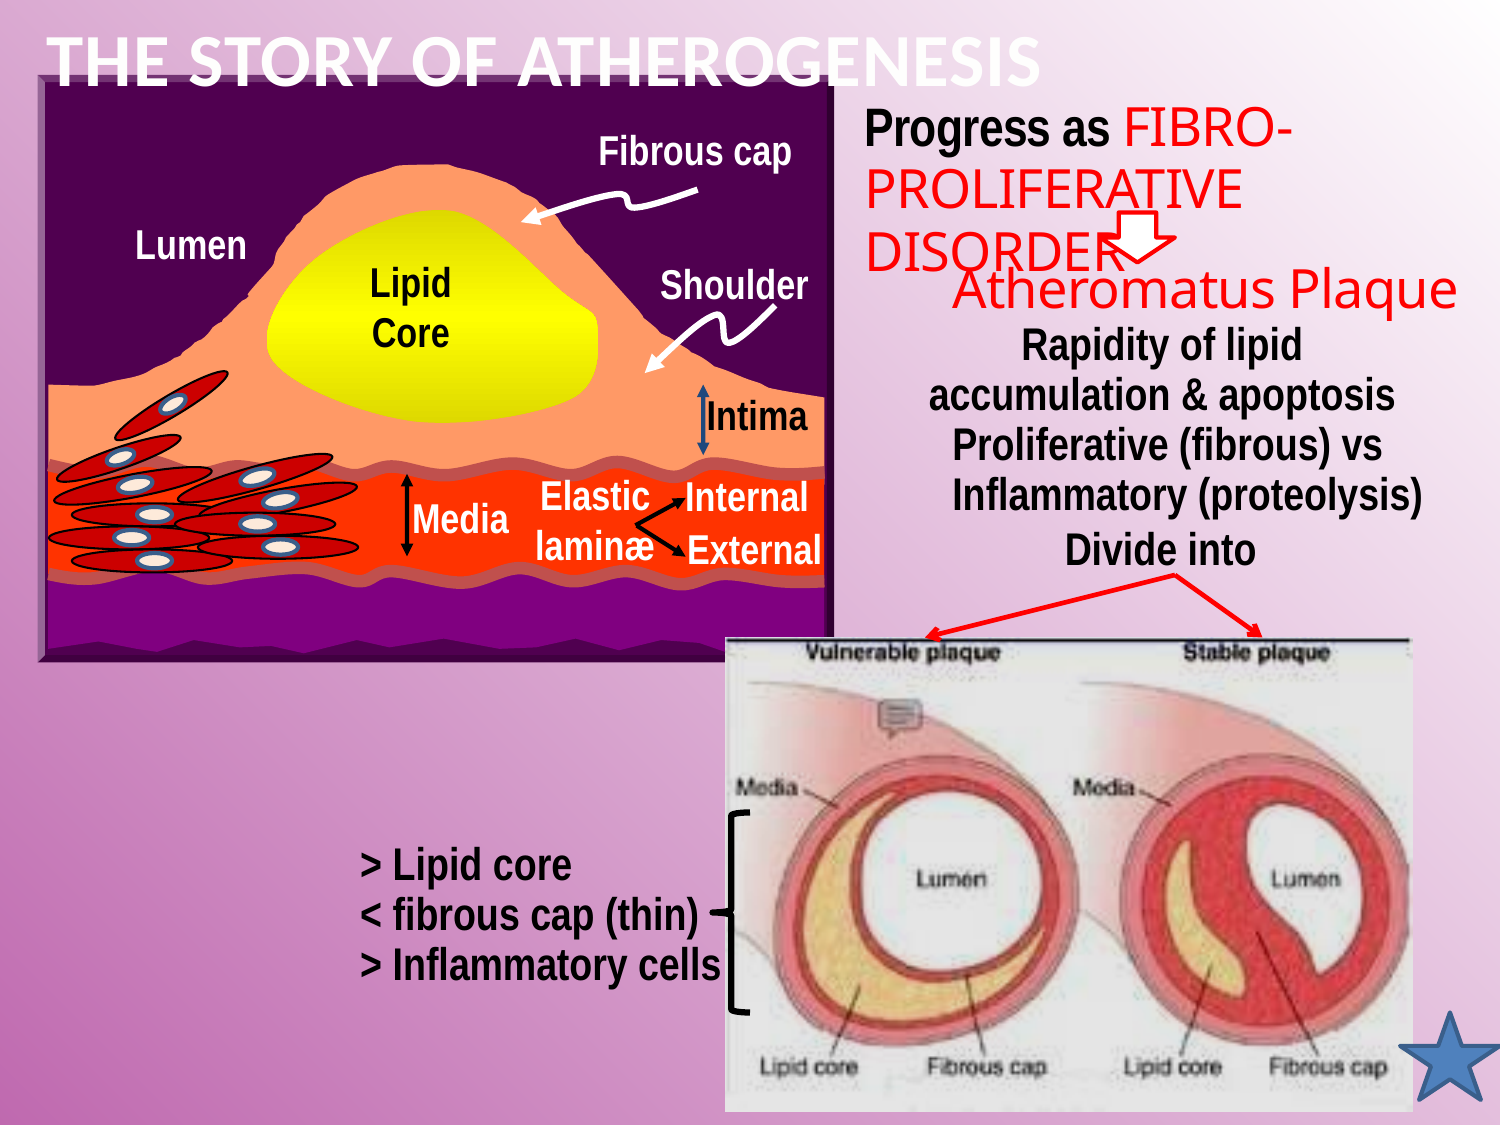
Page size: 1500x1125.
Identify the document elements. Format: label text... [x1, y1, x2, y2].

text_box Progress as FIBRO-PROLIFERATIVE DISORDER [866, 87, 1438, 290]
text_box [924, 574, 1263, 638]
text_box Proliferative (fibrous) vs Inflammatory (proteolysis) [937, 412, 1500, 528]
text_box Atheromatus Plaque [937, 249, 1475, 328]
text_box [1097, 210, 1177, 265]
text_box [37, 74, 863, 663]
text_box [1416, 1010, 1500, 1102]
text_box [345, 812, 796, 1013]
text_box Divide into [1049, 512, 1288, 583]
picture [724, 637, 1413, 1113]
text_box THE STORY OF ATHEROGENESIS [0, 3, 1133, 109]
text_box Rapidity of lipid accumulation & apoptosis [887, 312, 1438, 428]
